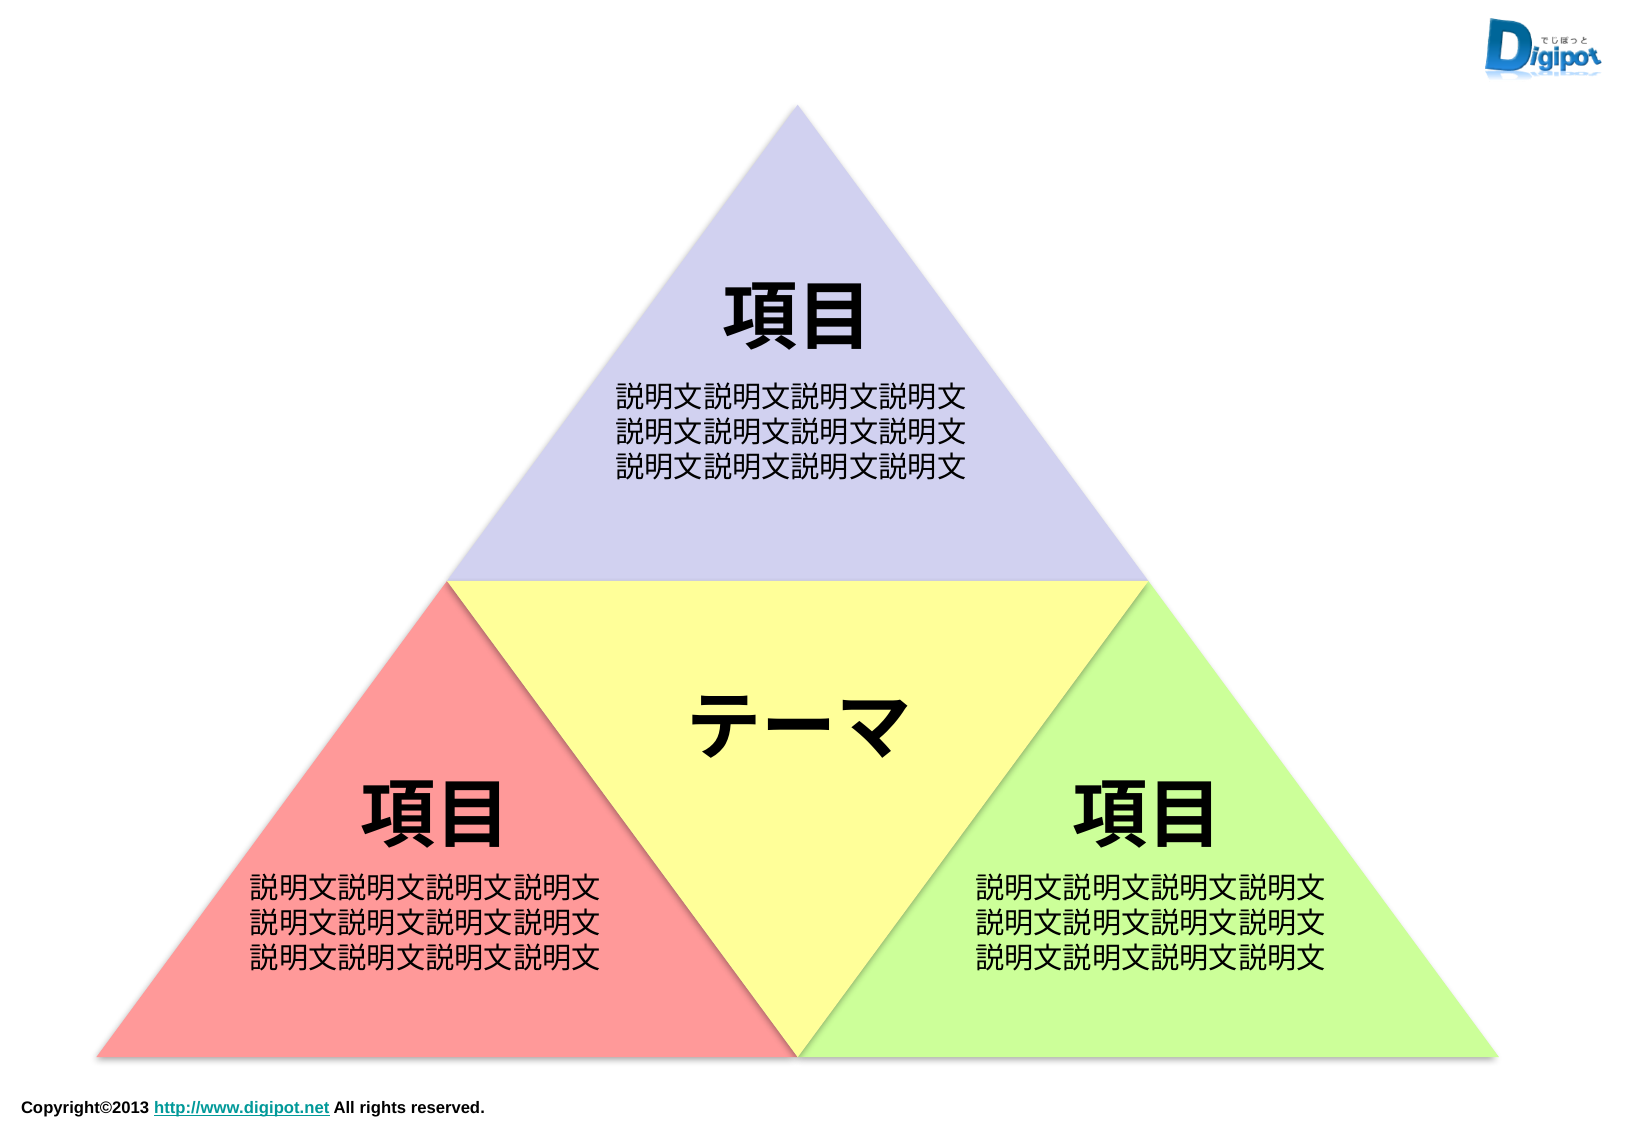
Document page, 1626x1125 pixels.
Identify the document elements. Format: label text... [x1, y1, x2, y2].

text_box 説明文説明文説明文説明文説明文説明文説明文説明文説明文説明文説明文説明文 [600, 370, 1001, 491]
text_box 項目 [1057, 758, 1237, 862]
text_box 説明文説明文説明文説明文説明文説明文説明文説明文説明文説明文説明文説明文 [960, 862, 1361, 982]
text_box 項目 [345, 758, 526, 862]
picture [1485, 18, 1602, 82]
text_box 項目 [707, 261, 888, 367]
text_box 説明文説明文説明文説明文説明文説明文説明文説明文説明文説明文説明文説明文 [235, 862, 636, 982]
text_box テーマ [671, 671, 926, 776]
text_box [447, 580, 1149, 1058]
text_box [96, 587, 789, 1058]
text_box [446, 373, 1147, 581]
text_box [602, 104, 993, 370]
text_box [807, 585, 1499, 1058]
